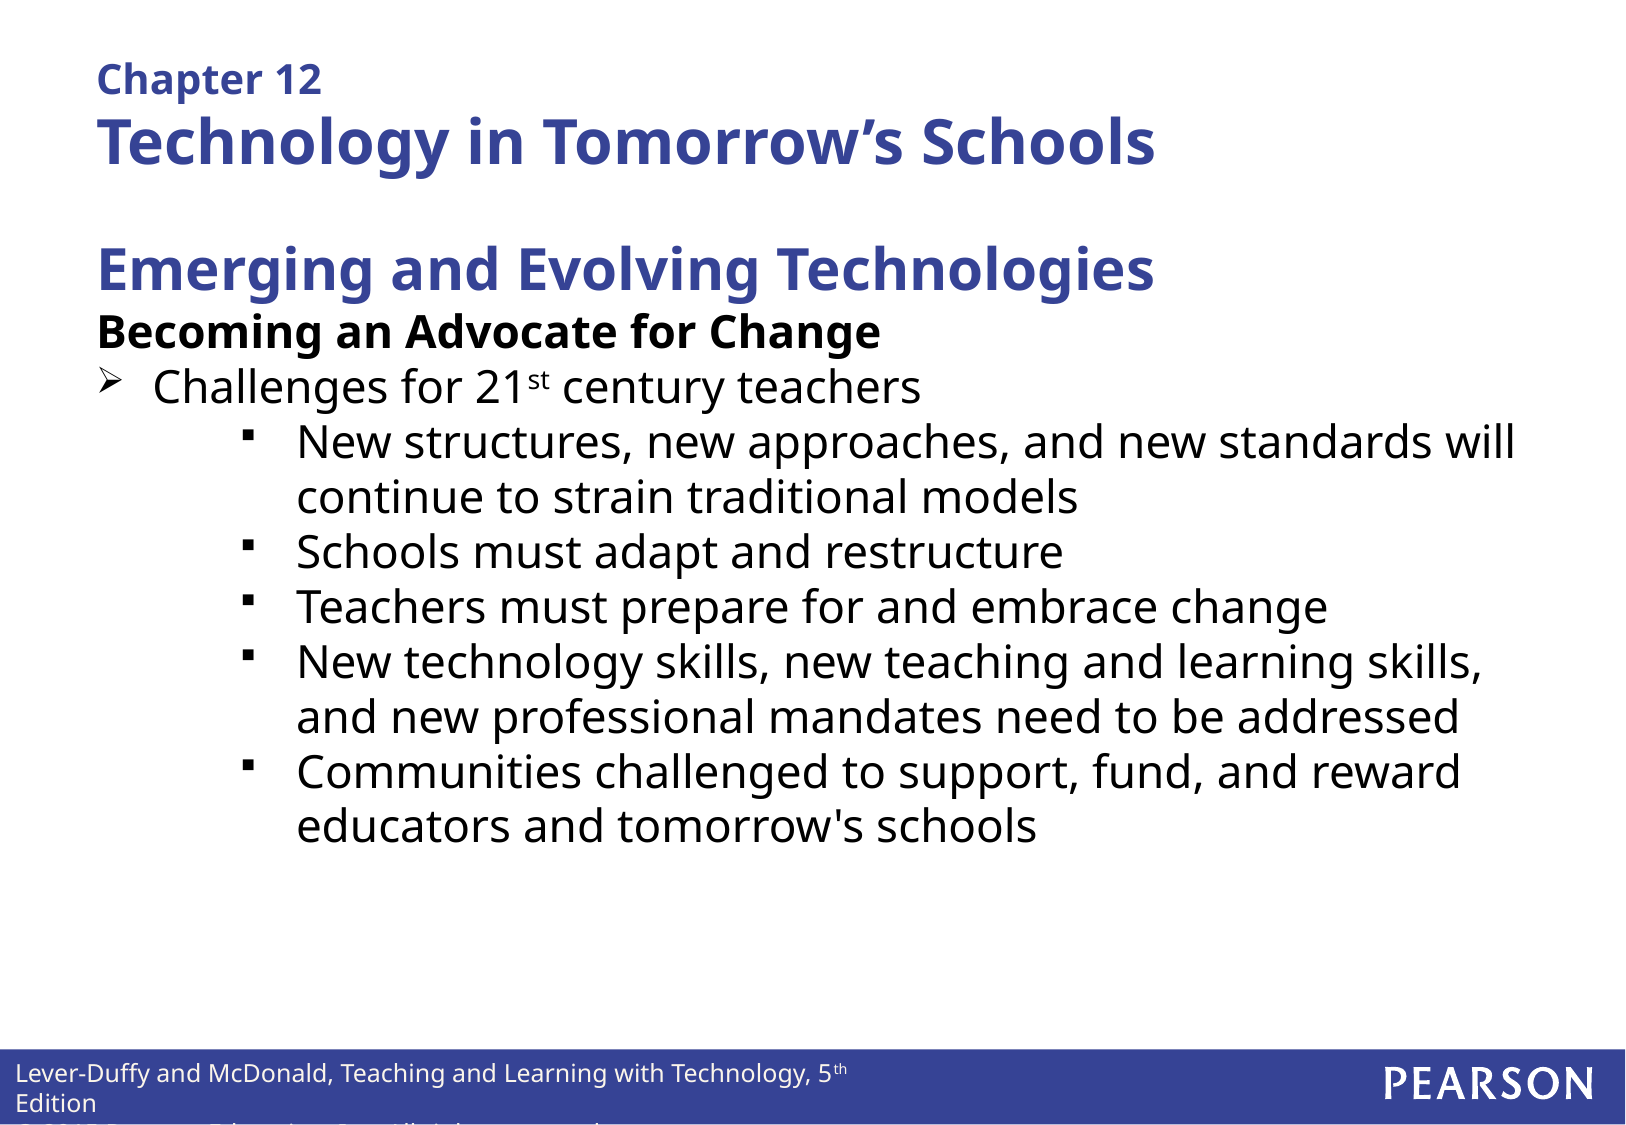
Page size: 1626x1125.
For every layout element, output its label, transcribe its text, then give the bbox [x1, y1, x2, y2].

list Emerging and Evolving Technologies Becoming an Advocate for Change Challenges for 21st century teachers New structures, new approaches, and new standards will continue to strain traditional models Schools must adapt and restructure Teachers must prepare for and embrace change New technology skills, new teaching and learning skills, and new professional mandates need to be addressed Communities challenged to support, fund, and reward educators and tomorrow's schools [81, 224, 1544, 1005]
title Chapter 12 Technology in Tomorrow’s Schools [81, 45, 1544, 224]
